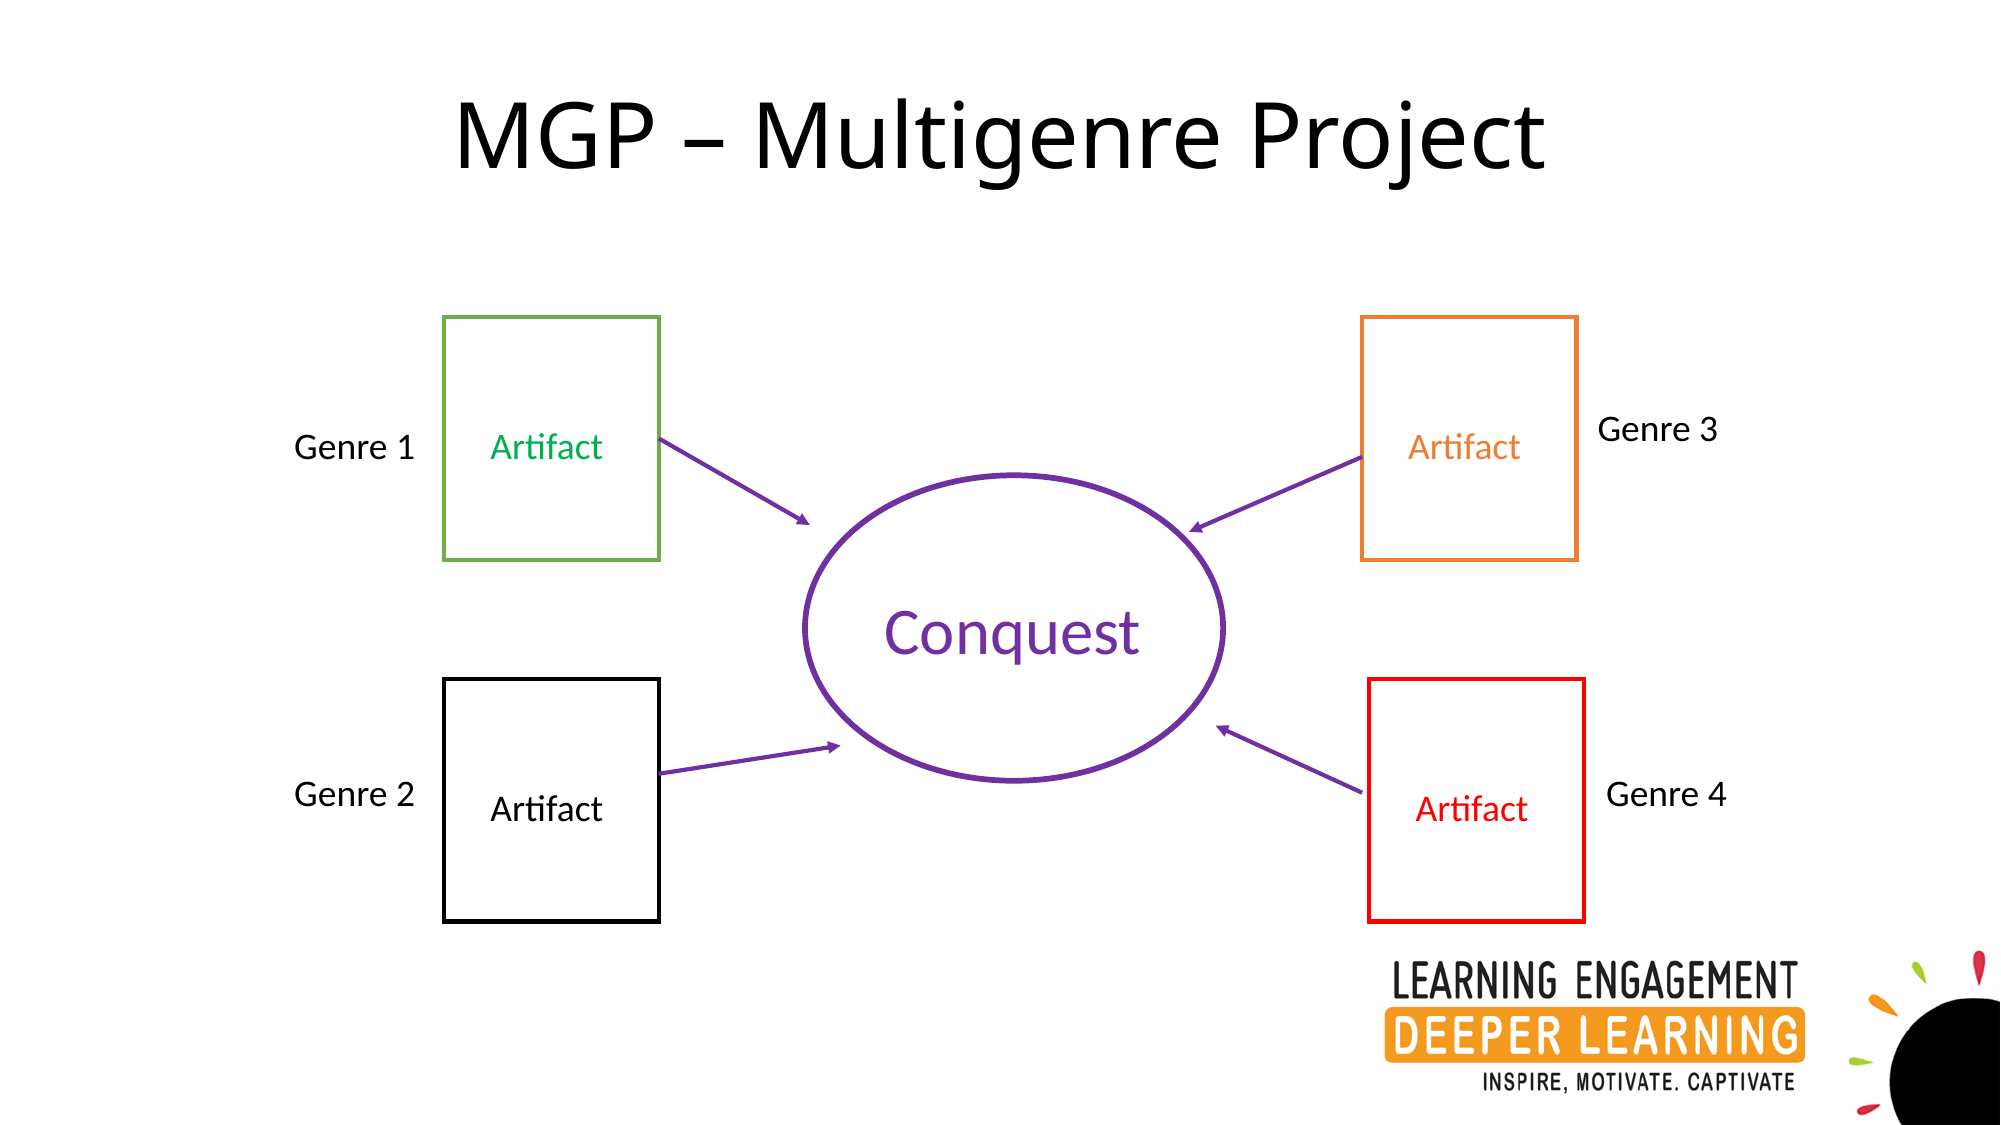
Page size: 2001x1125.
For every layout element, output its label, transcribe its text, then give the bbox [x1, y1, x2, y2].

text_box Conquest [809, 580, 1216, 676]
text_box Genre 1 [279, 414, 457, 475]
text_box [443, 316, 660, 561]
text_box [1188, 456, 1363, 532]
text_box Genre 3 [1582, 396, 1761, 456]
text_box Artifact [444, 776, 650, 837]
text_box Artifact [457, 414, 650, 475]
text_box [1361, 316, 1577, 561]
text_box [814, 474, 1214, 580]
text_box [658, 745, 841, 774]
text_box Genre 2 [279, 761, 457, 822]
text_box [803, 594, 809, 662]
text_box [1368, 678, 1585, 922]
text_box Artifact [1361, 414, 1567, 475]
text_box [658, 438, 810, 525]
text_box Genre 4 [1591, 761, 1769, 822]
title MGP – Multigenre Project [137, 59, 1863, 218]
text_box Artifact [1369, 776, 1575, 837]
picture [1369, 936, 2000, 1125]
text_box [1216, 585, 1225, 671]
text_box [814, 676, 1214, 782]
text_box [1215, 725, 1363, 793]
text_box [443, 678, 660, 922]
